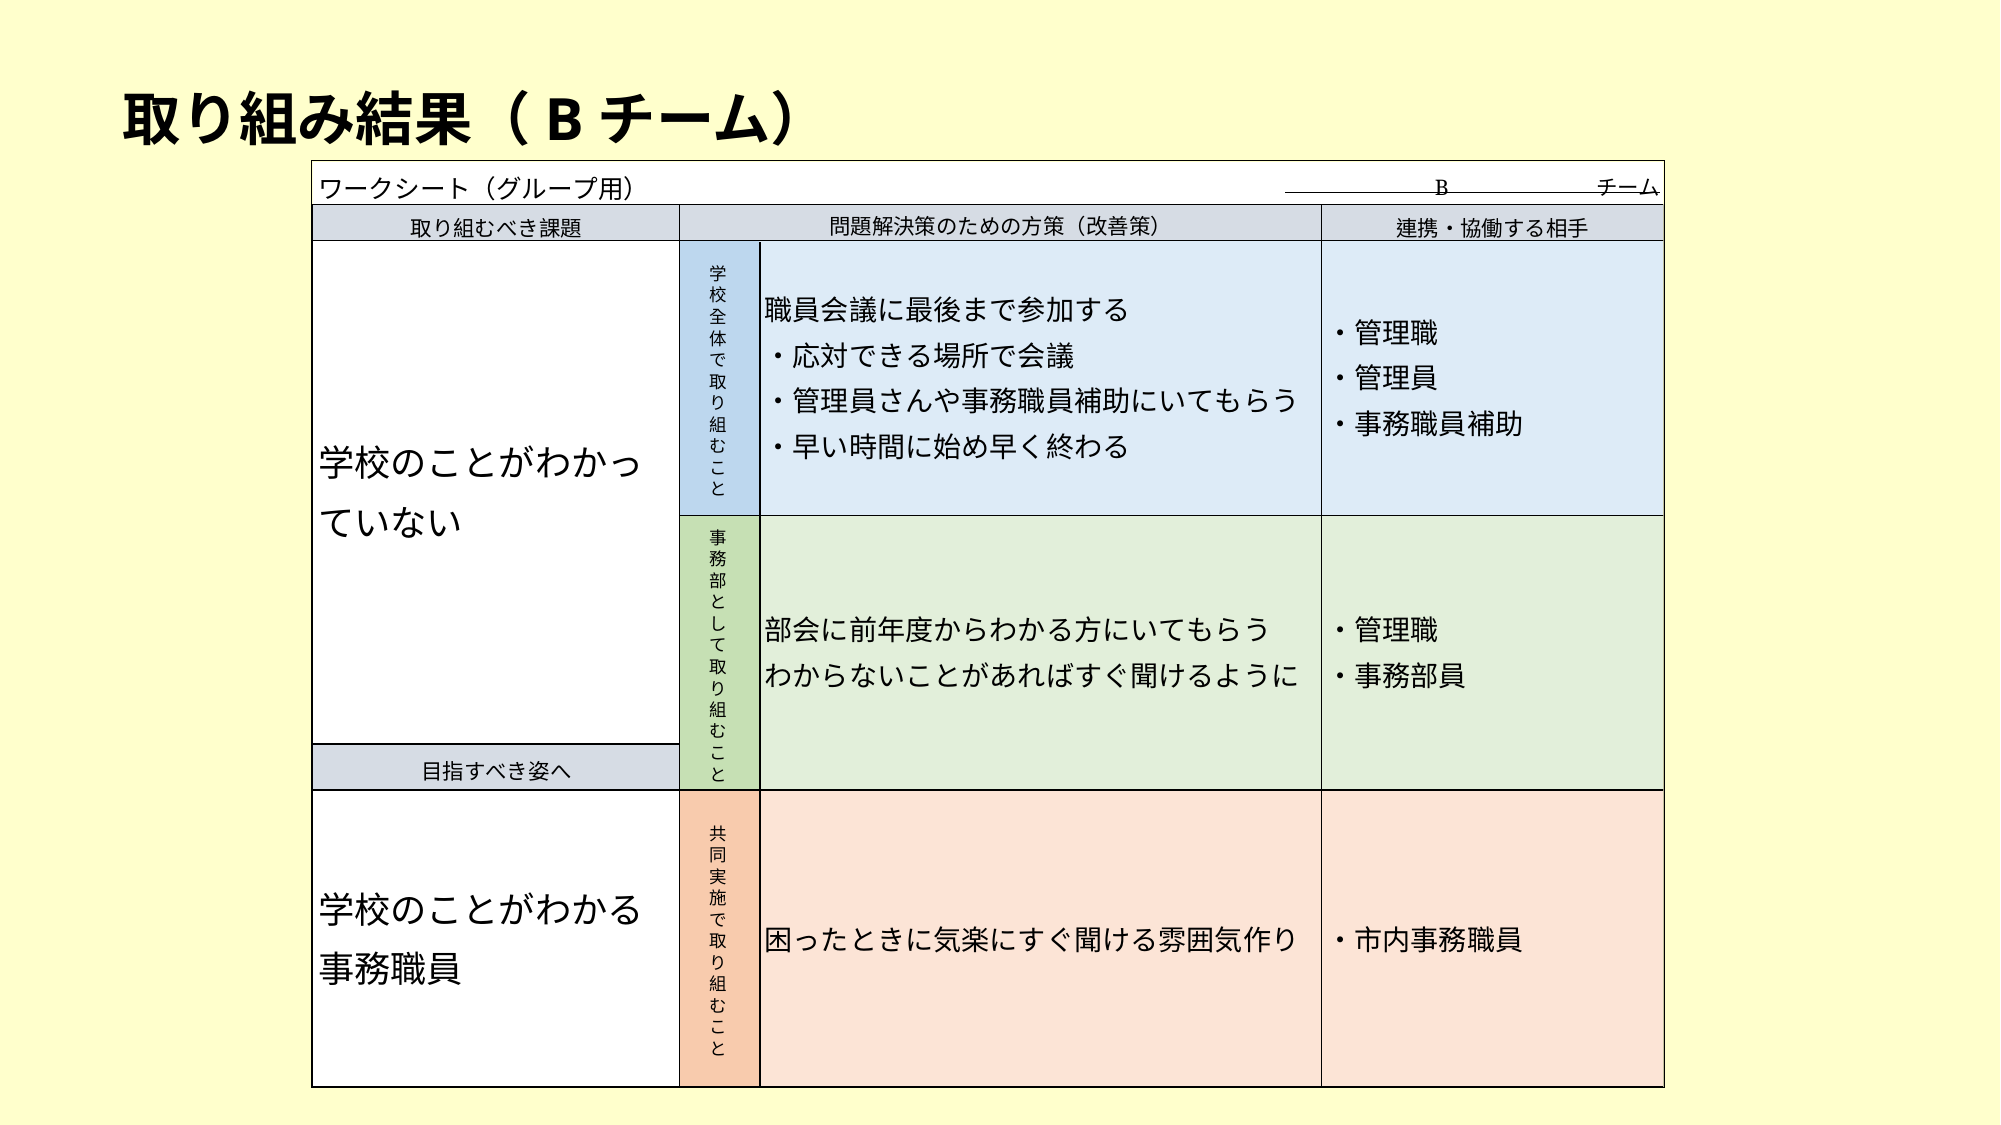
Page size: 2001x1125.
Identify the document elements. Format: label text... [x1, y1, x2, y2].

text_box 取り組み結果（Bチーム） [108, 75, 988, 160]
picture [311, 160, 1665, 1088]
